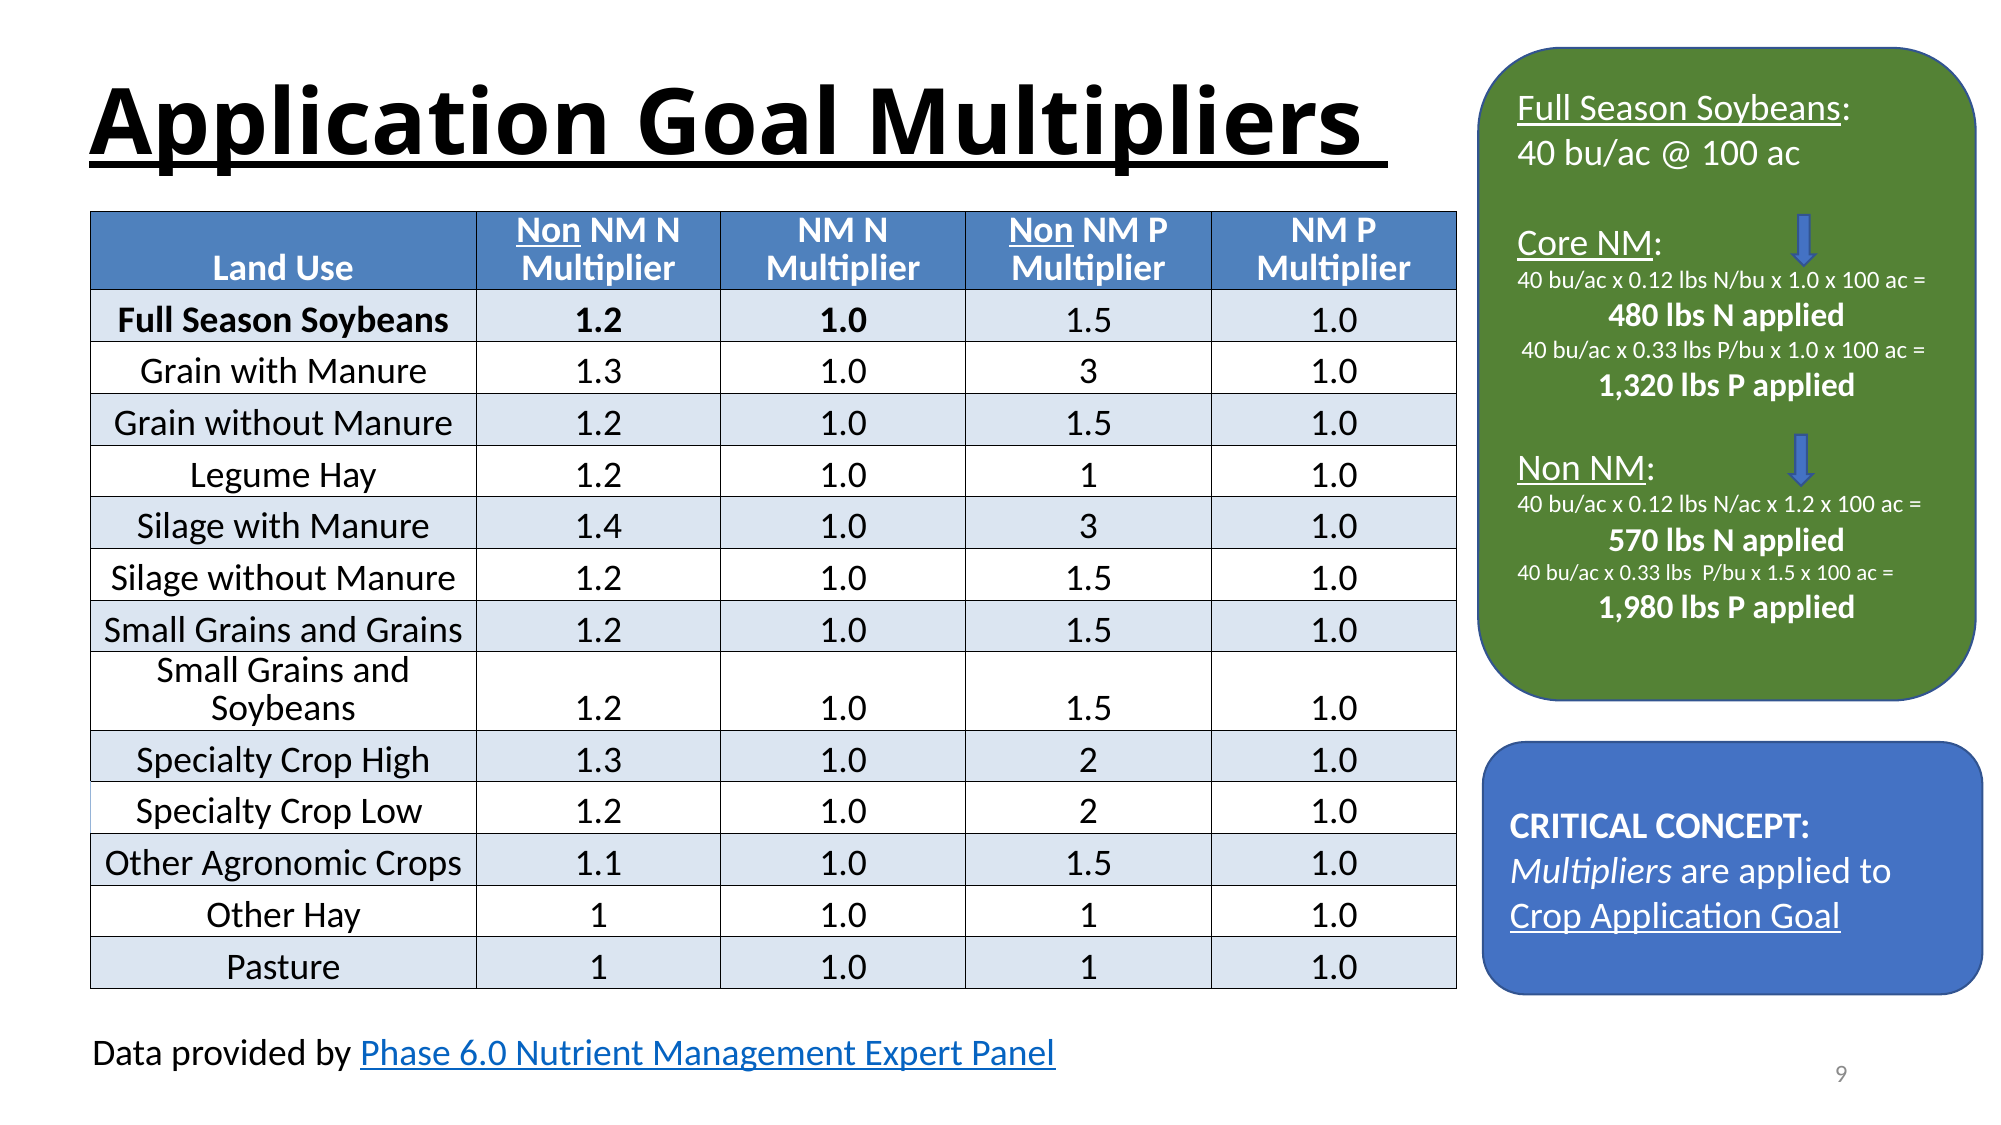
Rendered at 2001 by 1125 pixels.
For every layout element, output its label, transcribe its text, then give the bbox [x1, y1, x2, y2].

table_cell 1.5 [966, 652, 1211, 730]
table_cell 1.0 [721, 782, 965, 833]
table_cell 1.2 [477, 601, 720, 651]
table_cell 1 [966, 886, 1211, 936]
table_header NM N Multiplier [721, 212, 965, 289]
table_cell 1.3 [477, 342, 720, 393]
table_cell Other Hay [91, 886, 476, 936]
text_box [1786, 433, 1816, 488]
table_cell 1.1 [477, 834, 720, 885]
table_cell 1.5 [966, 834, 1211, 885]
table_cell 1 [477, 886, 720, 936]
table_cell 1.0 [721, 937, 965, 988]
table_cell 3 [966, 342, 1211, 393]
table_cell Specialty Crop Low [91, 782, 476, 833]
table_cell 1.0 [1212, 652, 1456, 730]
table_cell 1 [477, 937, 720, 988]
table_cell 1.0 [1212, 549, 1456, 600]
table_cell Specialty Crop High [91, 731, 476, 781]
table_cell 1.0 [1212, 394, 1456, 445]
table_cell 1.0 [1212, 497, 1456, 548]
table_header Non NM P Multiplier [966, 212, 1211, 289]
table_cell Legume Hay [91, 446, 476, 496]
slide_number 9 [1412, 1042, 1863, 1103]
table_cell Silage without Manure [91, 549, 476, 600]
table_cell Grain with Manure [91, 342, 476, 393]
table_cell 1.2 [477, 446, 720, 496]
table_cell Small Grains and Soybeans [91, 652, 476, 730]
table_cell 1.4 [477, 497, 720, 548]
table_header Non NM N Multiplier [477, 212, 720, 289]
table_cell 1.5 [966, 601, 1211, 651]
table_cell 1.0 [1212, 290, 1456, 341]
table_cell 1.0 [1212, 731, 1456, 781]
table_cell Grain without Manure [91, 394, 476, 445]
table_cell 3 [966, 497, 1211, 548]
table_cell 1.0 [1212, 601, 1456, 651]
table_cell Silage with Manure [91, 497, 476, 548]
table_cell 1.2 [477, 782, 720, 833]
table_cell Small Grains and Grains [91, 601, 476, 651]
table_cell 2 [966, 731, 1211, 781]
table_cell Full Season Soybeans [91, 290, 476, 341]
text_box Data provided by Phase 6.0 Nutrient Management Expert Panel [77, 1020, 1228, 1081]
table_cell 1.0 [721, 497, 965, 548]
table_cell 1.0 [721, 886, 965, 936]
title Application Goal Multipliers [74, 30, 1983, 219]
table_cell 1.0 [721, 394, 965, 445]
table_cell 1 [966, 937, 1211, 988]
table_cell 2 [966, 782, 1211, 833]
table_cell 1.0 [721, 446, 965, 496]
table_cell 1.0 [1212, 782, 1456, 833]
table_cell 1.0 [1212, 937, 1456, 988]
table_cell 1.0 [1212, 834, 1456, 885]
table_cell 1.0 [721, 549, 965, 600]
table_cell 1.2 [477, 652, 720, 730]
table_cell 1.0 [721, 342, 965, 393]
table_cell 1.2 [477, 394, 720, 445]
table_cell 1.0 [1212, 446, 1456, 496]
table_cell 1.0 [721, 834, 965, 885]
table_cell 1.0 [721, 652, 965, 730]
table_cell 1.2 [477, 290, 720, 341]
table_header Land Use [91, 212, 476, 289]
table_cell 1.5 [966, 290, 1211, 341]
table_cell 1.0 [721, 290, 965, 341]
table_cell 1.2 [477, 549, 720, 600]
text_box [1789, 213, 1818, 268]
table_cell 1.0 [721, 601, 965, 651]
table_cell Pasture [91, 937, 476, 988]
table_cell 1.5 [966, 394, 1211, 445]
text_box Full Season Soybeans: 40 bu/ac @ 100 ac Core NM: 40 bu/ac x 0.12 lbs N/bu x 1.0 x 100 ac = 480 lbs N applied 40 bu/ac x 0.33 lbs P/bu x 1.0 x 100 ac = 1,320 lbs P applied Non NM: 40 bu/ac x 0.12 lbs N/ac x 1.2 x 100 ac = 570 lbs N applied 40 bu/ac x 0.33 lbs P/bu x 1.5 x 100 ac = 1,980 lbs P applied [1477, 46, 1977, 702]
table_cell 1.0 [1212, 342, 1456, 393]
table_cell Other Agronomic Crops [91, 834, 476, 885]
table_cell 1 [966, 446, 1211, 496]
text_box CRITICAL CONCEPT: Multipliers are applied to Crop Application Goal [1481, 740, 1984, 996]
table_cell 1.5 [966, 549, 1211, 600]
table_cell 1.3 [477, 731, 720, 781]
table_header NM P Multiplier [1212, 212, 1456, 289]
table_cell 1.0 [721, 731, 965, 781]
table_cell 1.0 [1212, 886, 1456, 936]
